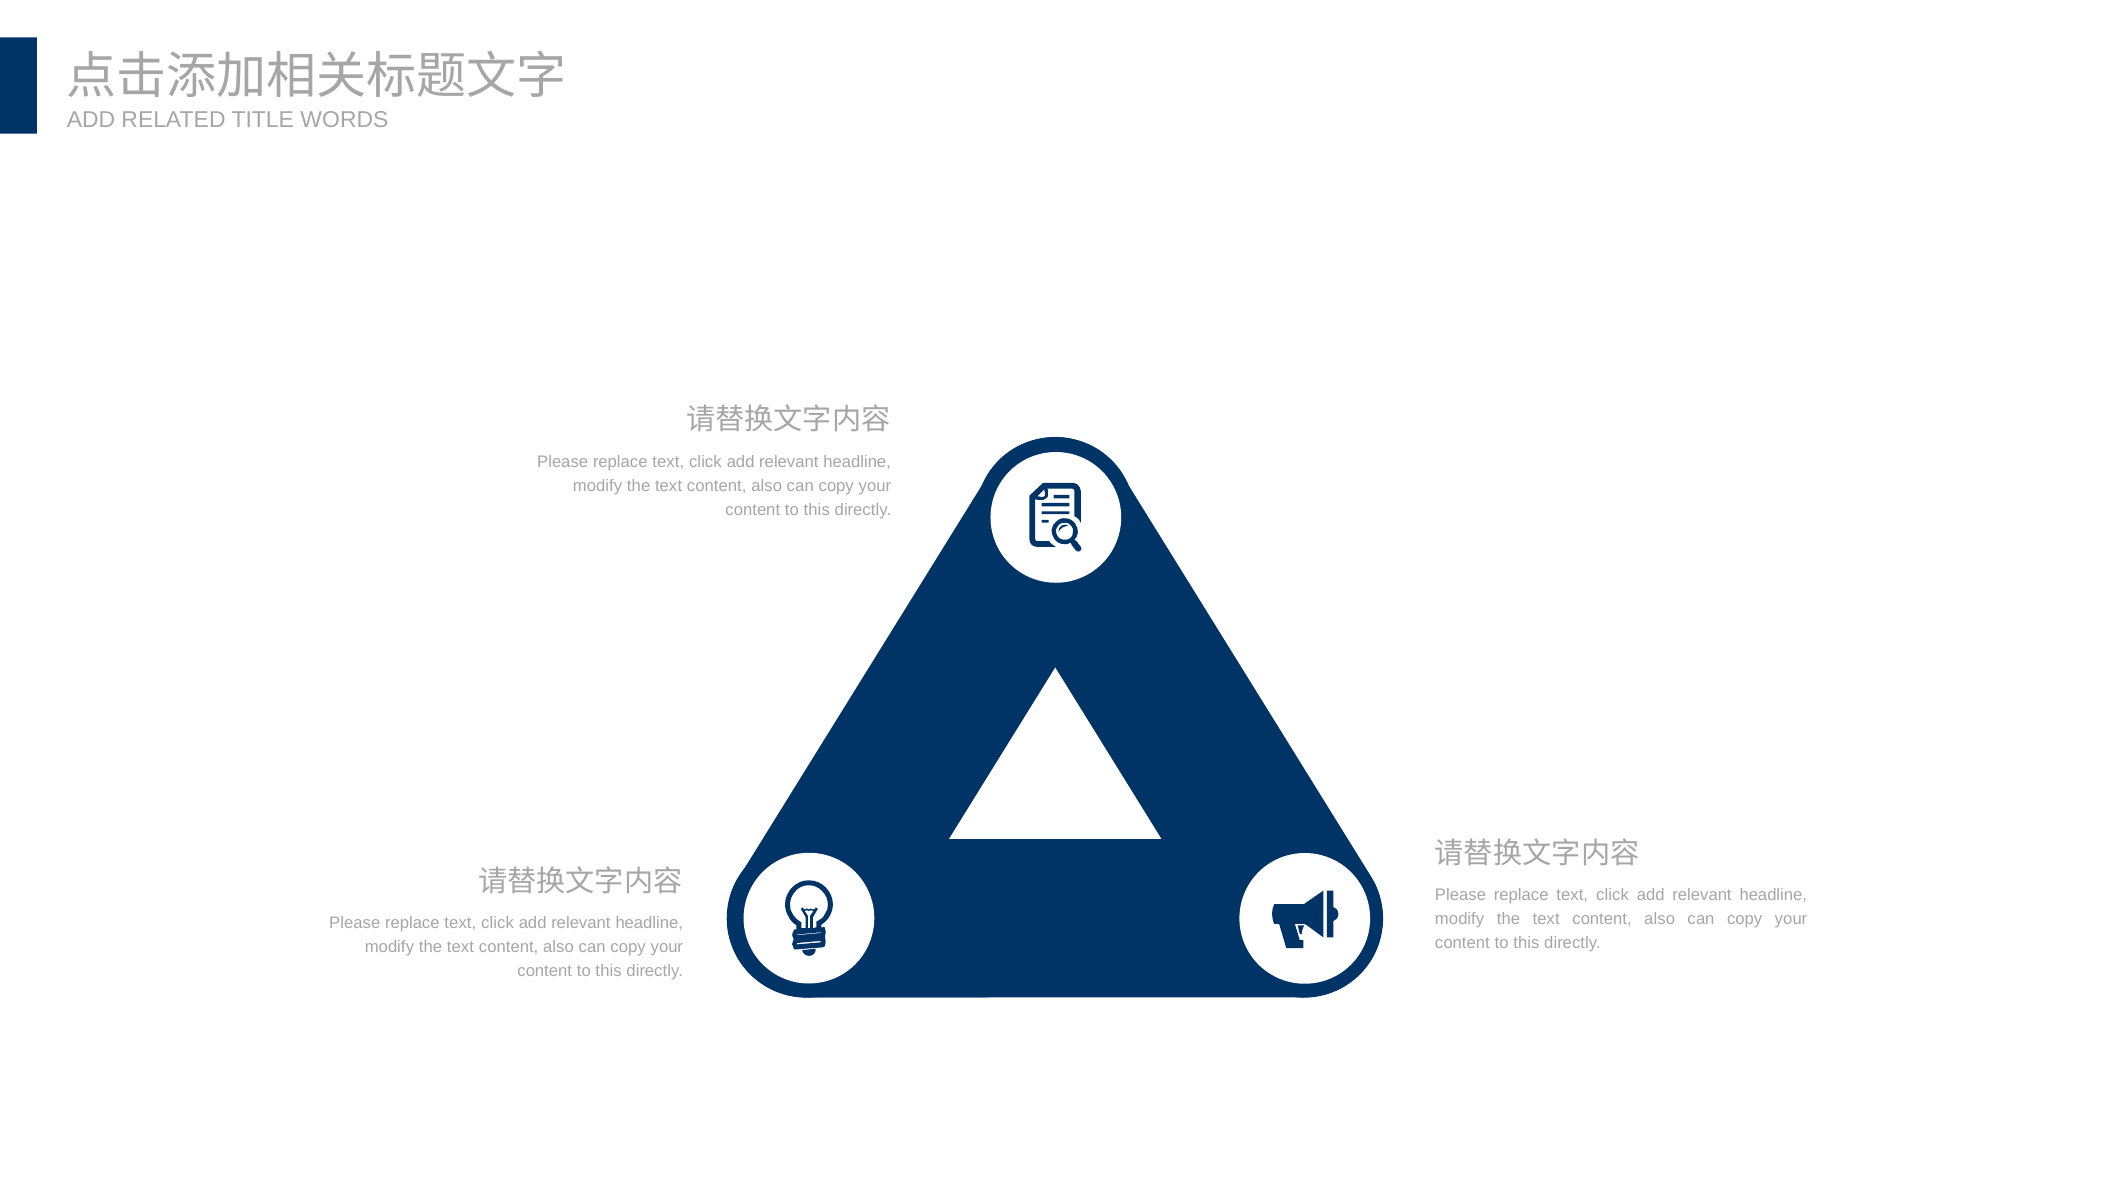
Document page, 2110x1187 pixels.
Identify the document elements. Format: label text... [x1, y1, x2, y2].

text_box ADD RELATED TITLE WORDS [66, 104, 389, 132]
text_box 点击添加相关标题文字 [66, 43, 567, 104]
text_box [518, 386, 907, 525]
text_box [726, 401, 1383, 1034]
text_box [0, 36, 38, 135]
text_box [1420, 819, 1823, 959]
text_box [310, 847, 699, 986]
